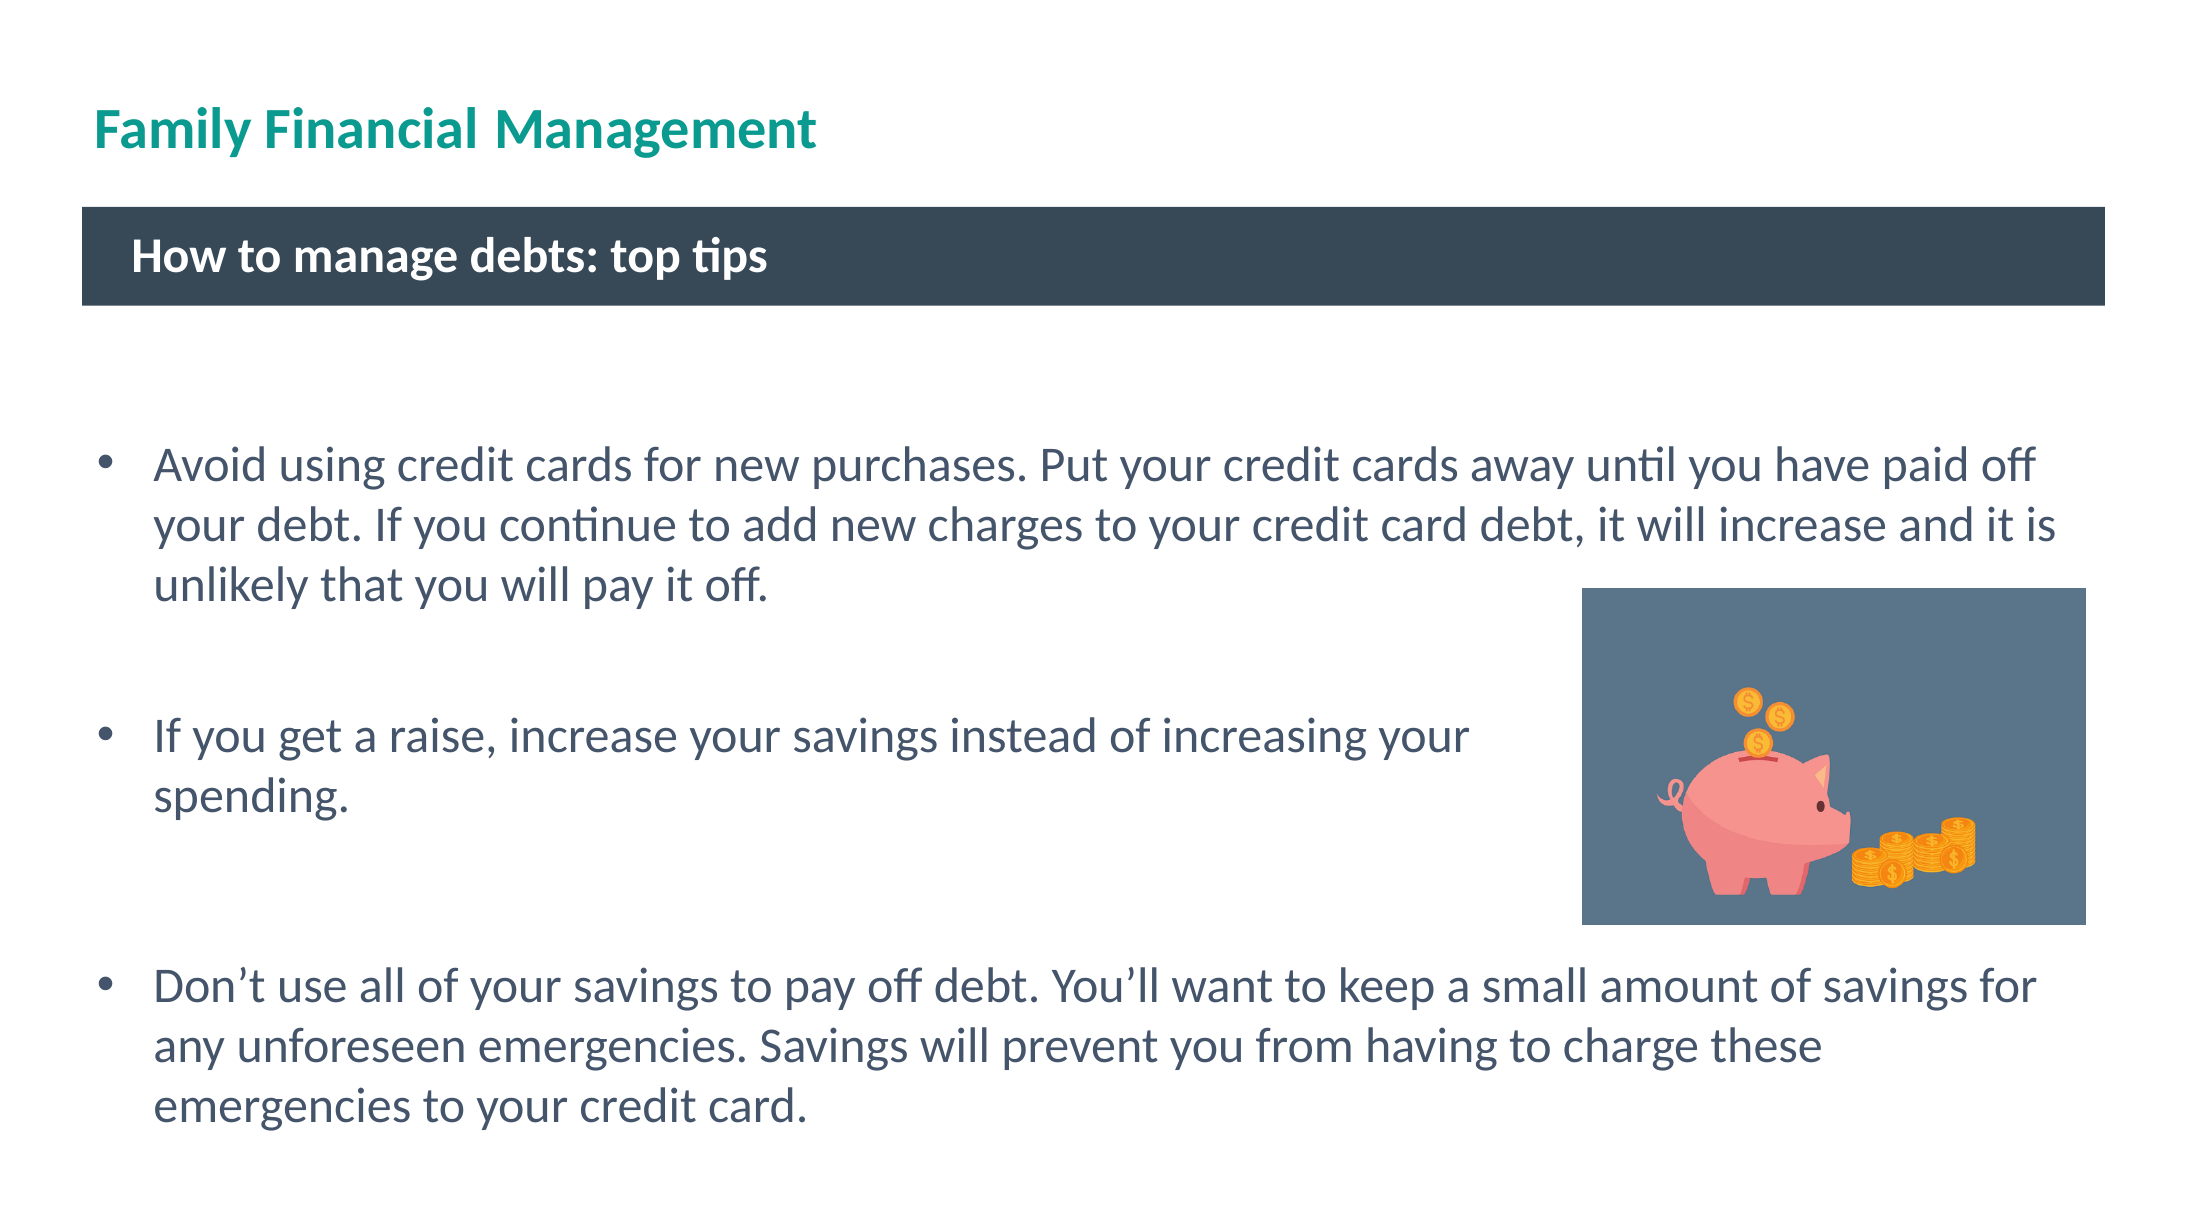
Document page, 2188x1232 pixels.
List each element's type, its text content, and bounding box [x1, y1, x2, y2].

title Family Financial Management [82, 70, 2106, 189]
text_box If you get a raise, increase your savings instead of increasing your spending. [81, 695, 1576, 831]
picture [1581, 588, 2086, 925]
text_box Don’t use all of your savings to pay off debt. You’ll want to keep a small amount of savings for any unforeseen emergencies. Savings will prevent you from having to charge these emergencies to your credit card. [81, 945, 2105, 1141]
list How to manage debts: top tips [82, 206, 2105, 306]
text_box Avoid using credit cards for new purchases. Put your credit cards away until you have paid off your debt. If you continue to add new charges to your credit card debt, it will increase and it is unlikely that you will pay it off. [81, 424, 2105, 620]
